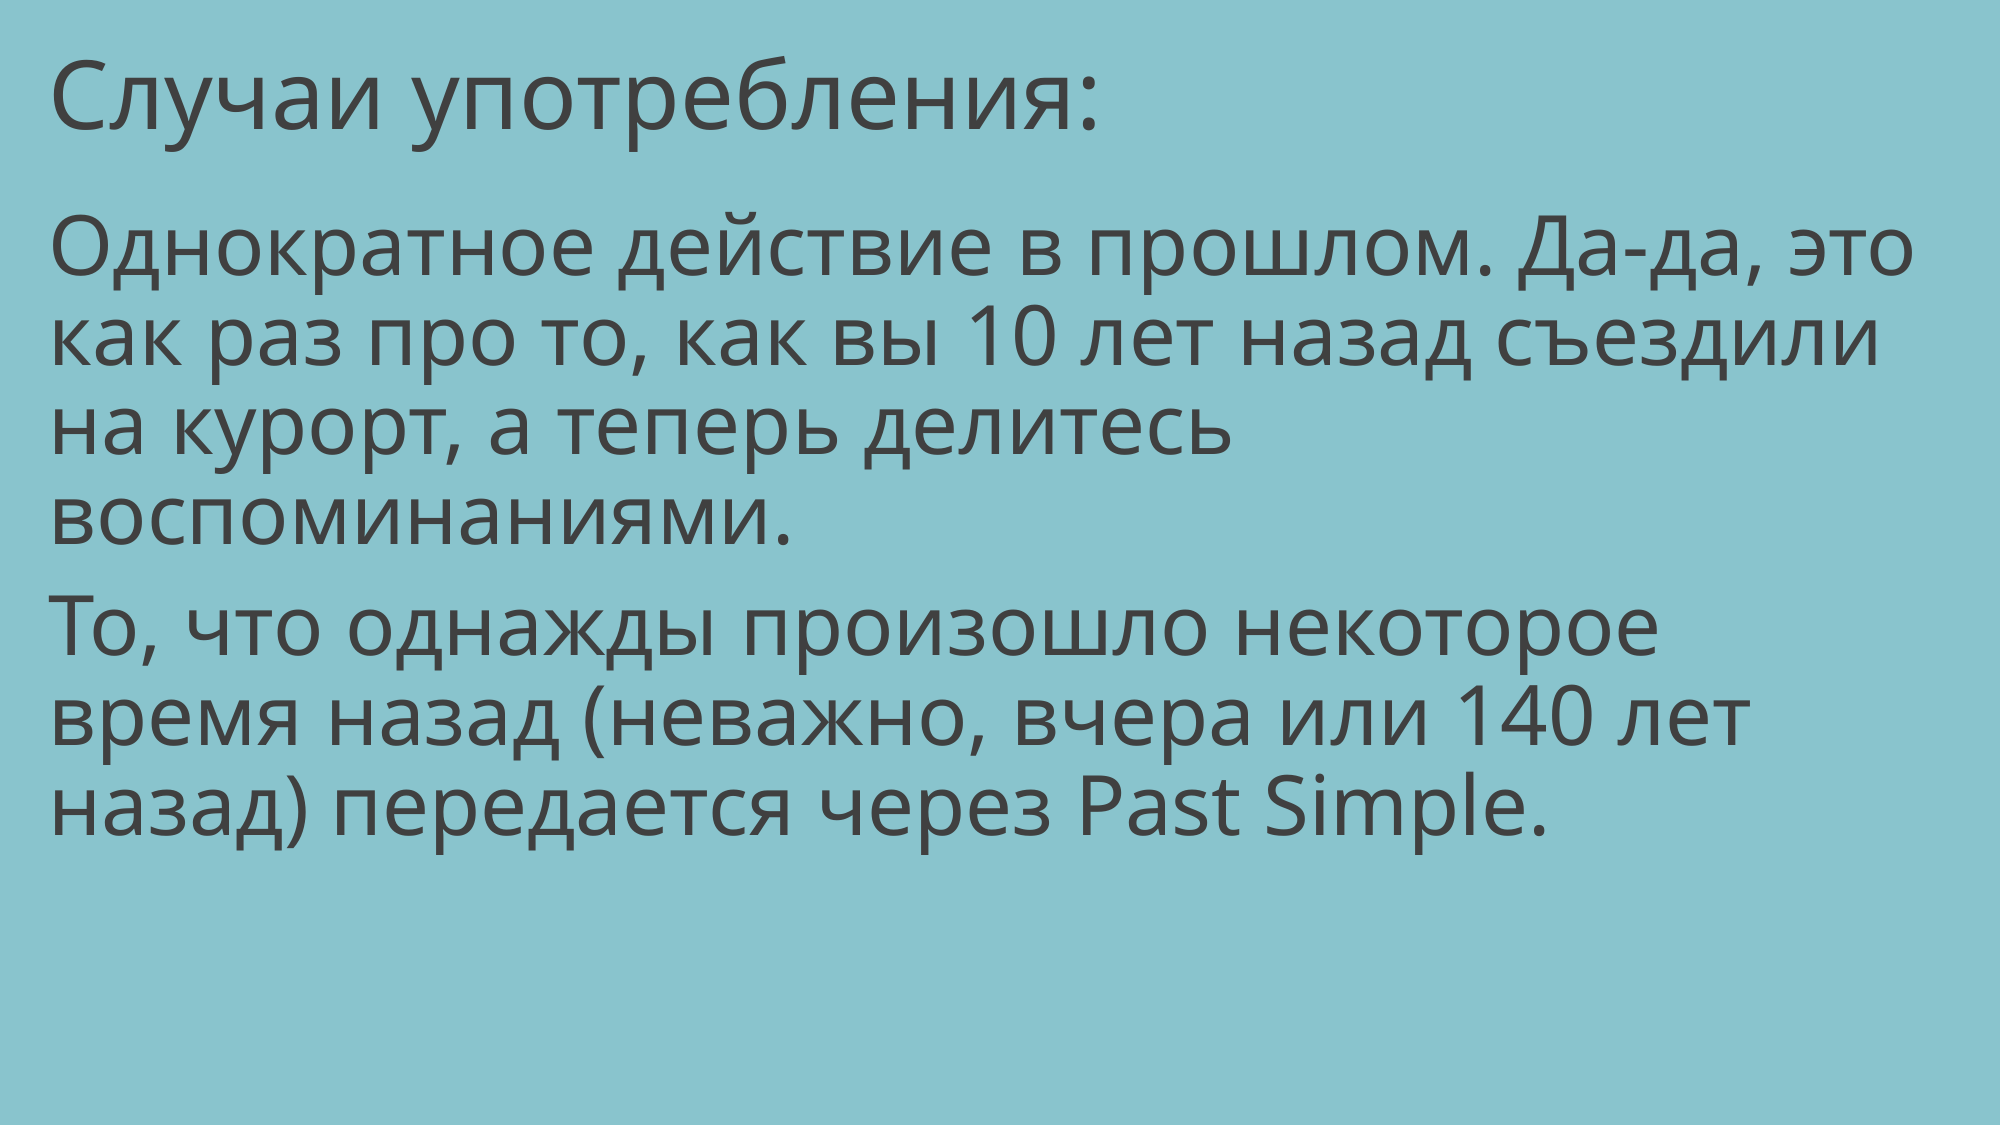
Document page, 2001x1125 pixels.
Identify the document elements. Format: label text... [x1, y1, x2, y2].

title Случаи употребления: [33, 39, 1845, 158]
list Однократное действие в прошлом. Да-да, это как раз про то, как вы 10 лет назад съездили на курорт, а теперь делитесь воспоминаниями. То, что однажды произошло некоторое время назад (неважно, вчера или 140 лет назад) передается через Past Simple. [33, 195, 1947, 1064]
